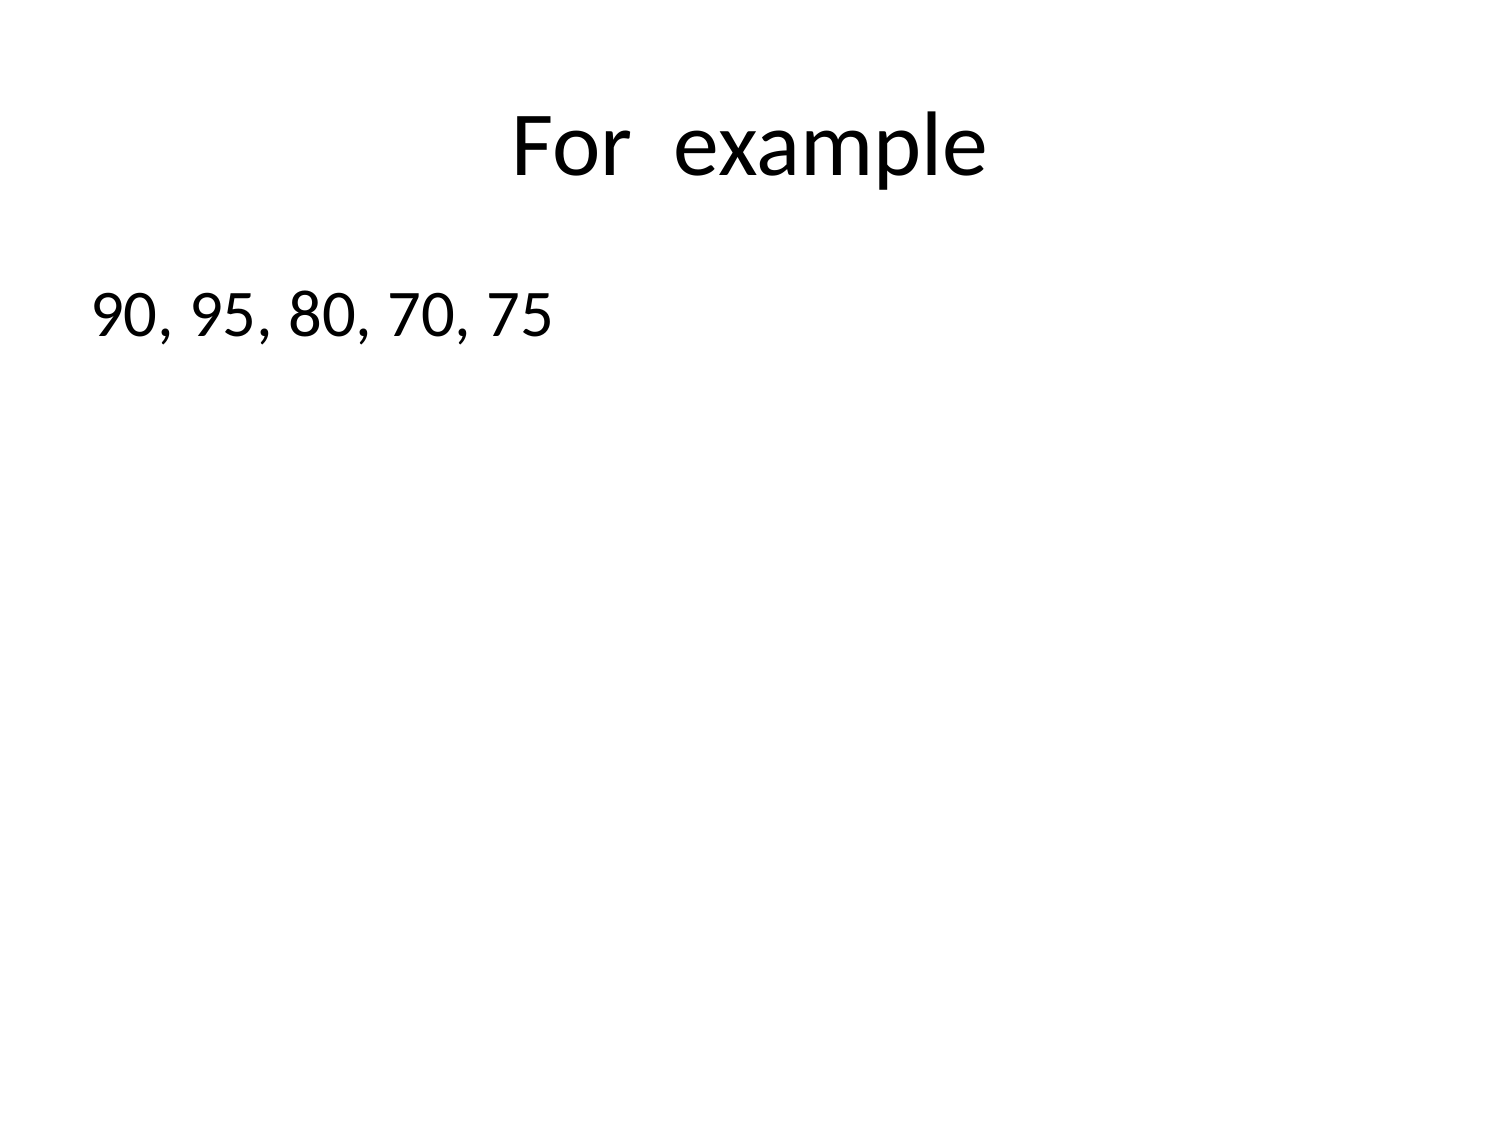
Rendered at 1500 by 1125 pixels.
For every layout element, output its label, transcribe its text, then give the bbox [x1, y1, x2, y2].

title For example [75, 45, 1425, 233]
list 90, 95, 80, 70, 75 [75, 262, 1425, 1005]
